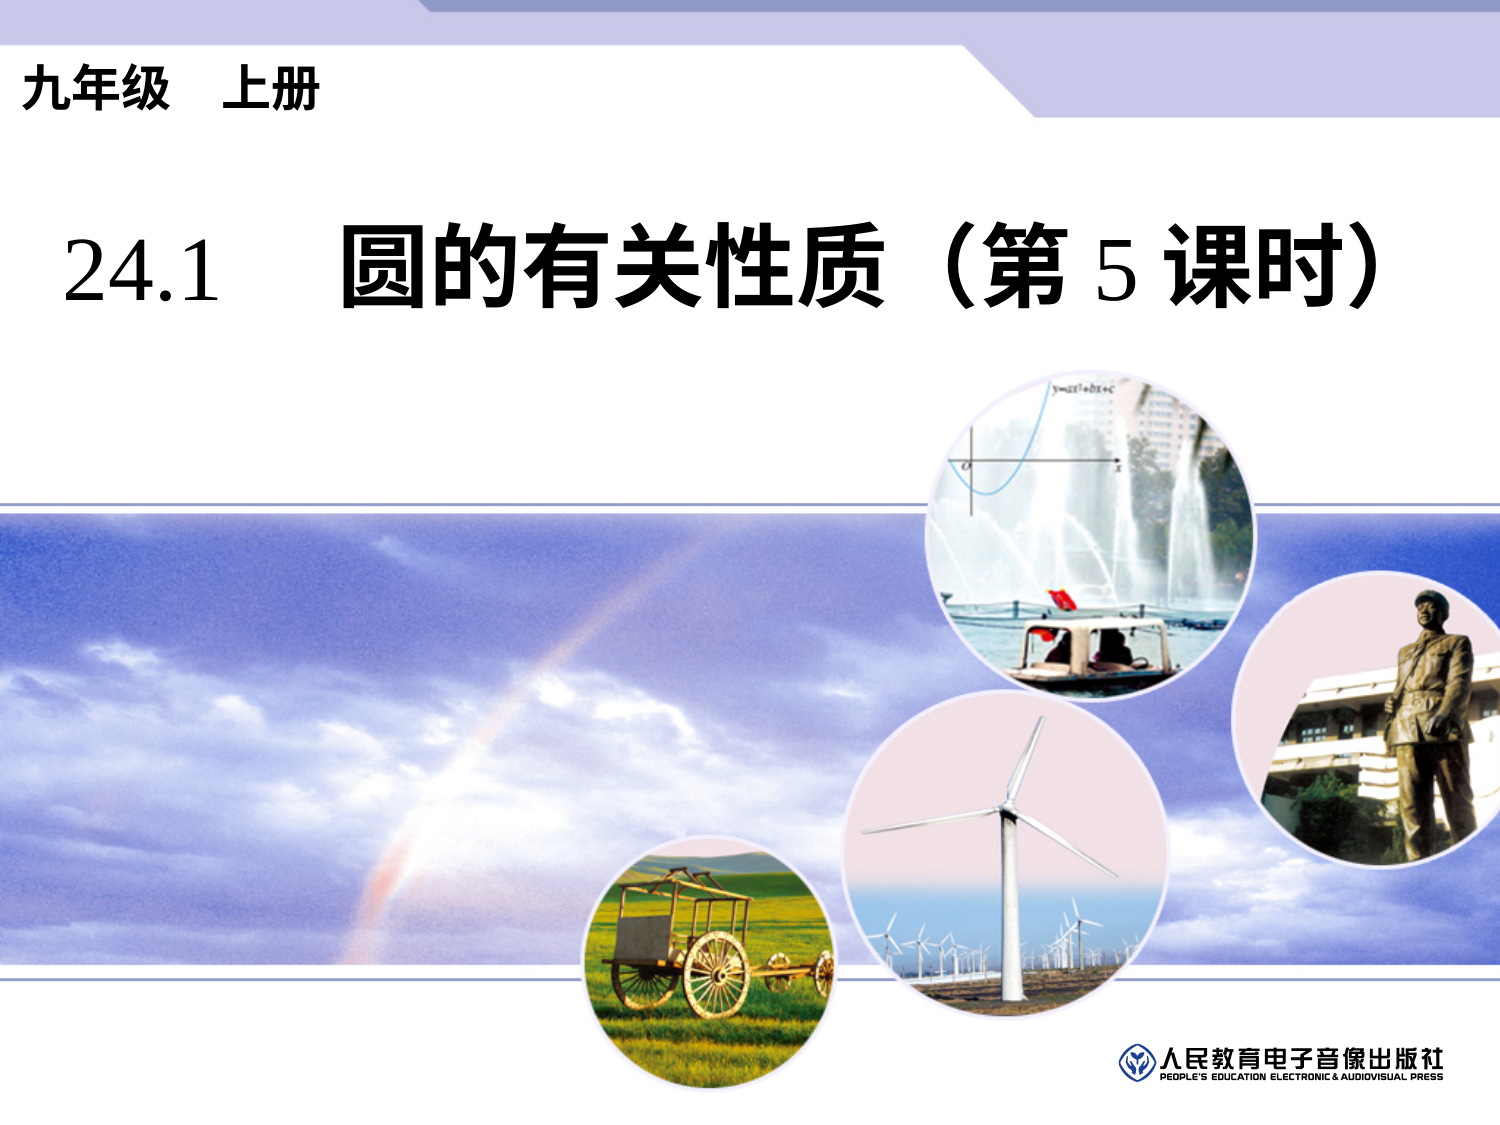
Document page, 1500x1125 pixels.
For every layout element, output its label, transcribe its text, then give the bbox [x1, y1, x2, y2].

text_box 24.1 圆的有关性质（第5课时） [0, 201, 1500, 326]
text_box 九年级 上册 [7, 48, 455, 124]
picture [0, 0, 1500, 201]
picture [0, 326, 1500, 1125]
